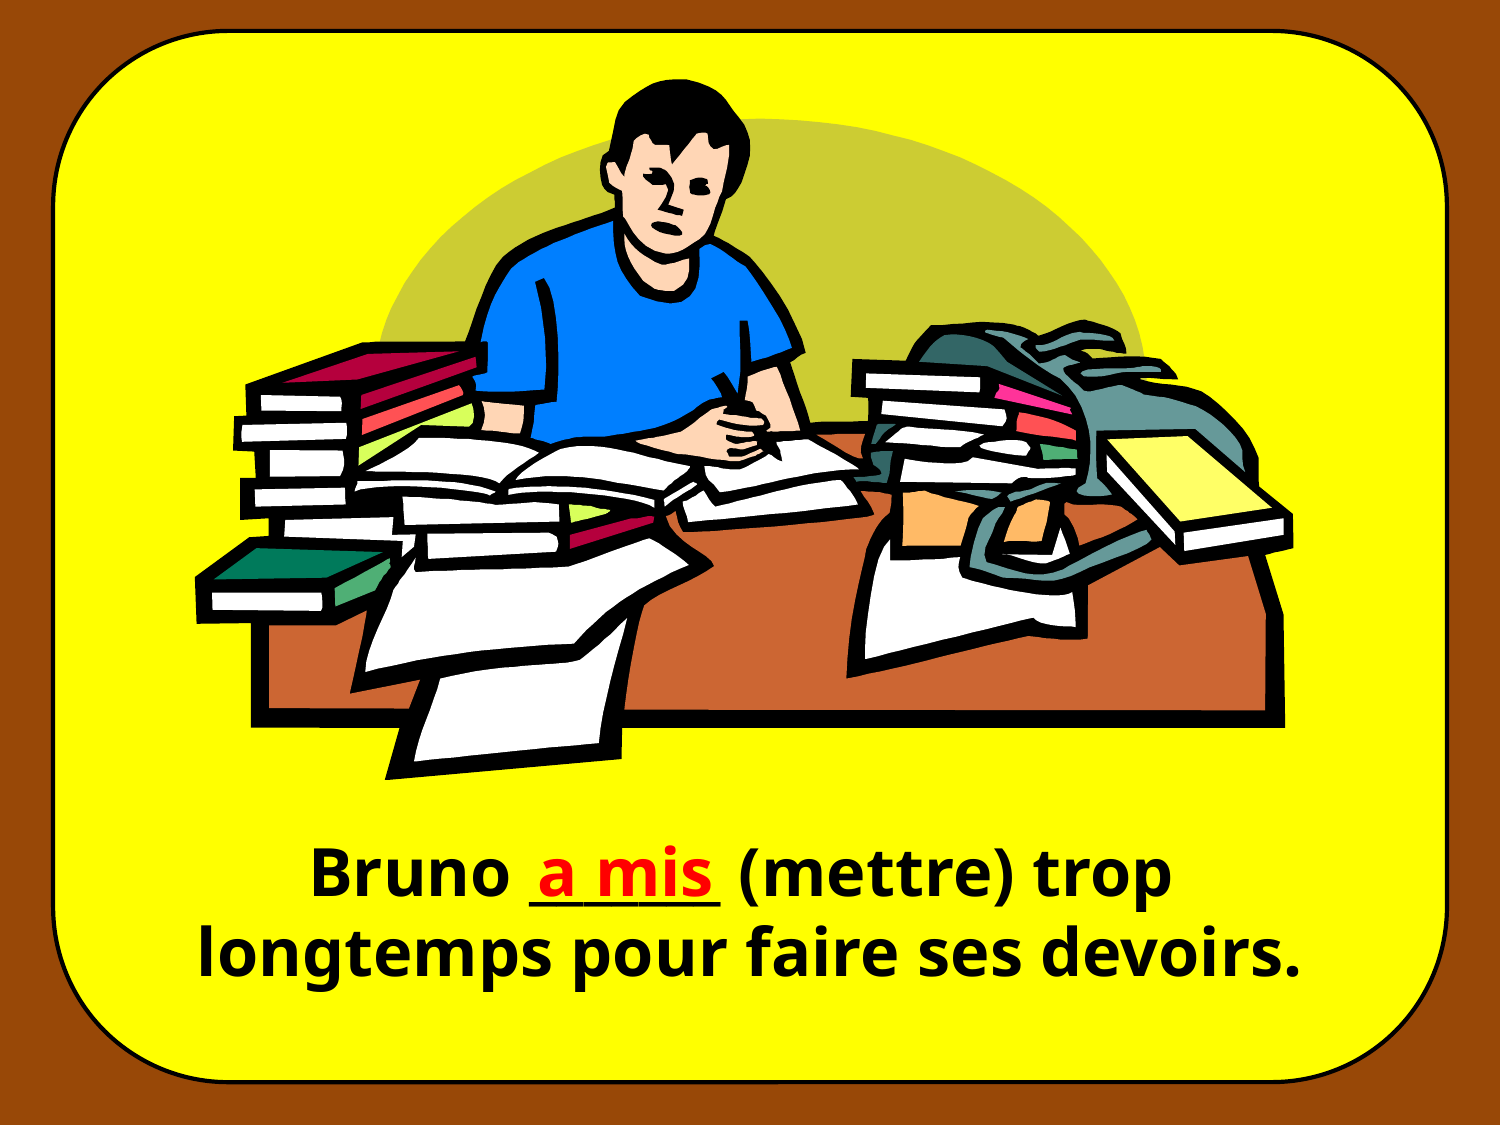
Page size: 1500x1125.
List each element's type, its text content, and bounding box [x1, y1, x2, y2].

text_box Bruno _______ (mettre) trop longtemps pour faire ses devoirs. [41, 822, 1459, 997]
text_box [50, 28, 1450, 822]
text_box [75, 997, 1425, 1085]
picture [194, 77, 1294, 781]
text_box a mis [301, 822, 951, 917]
